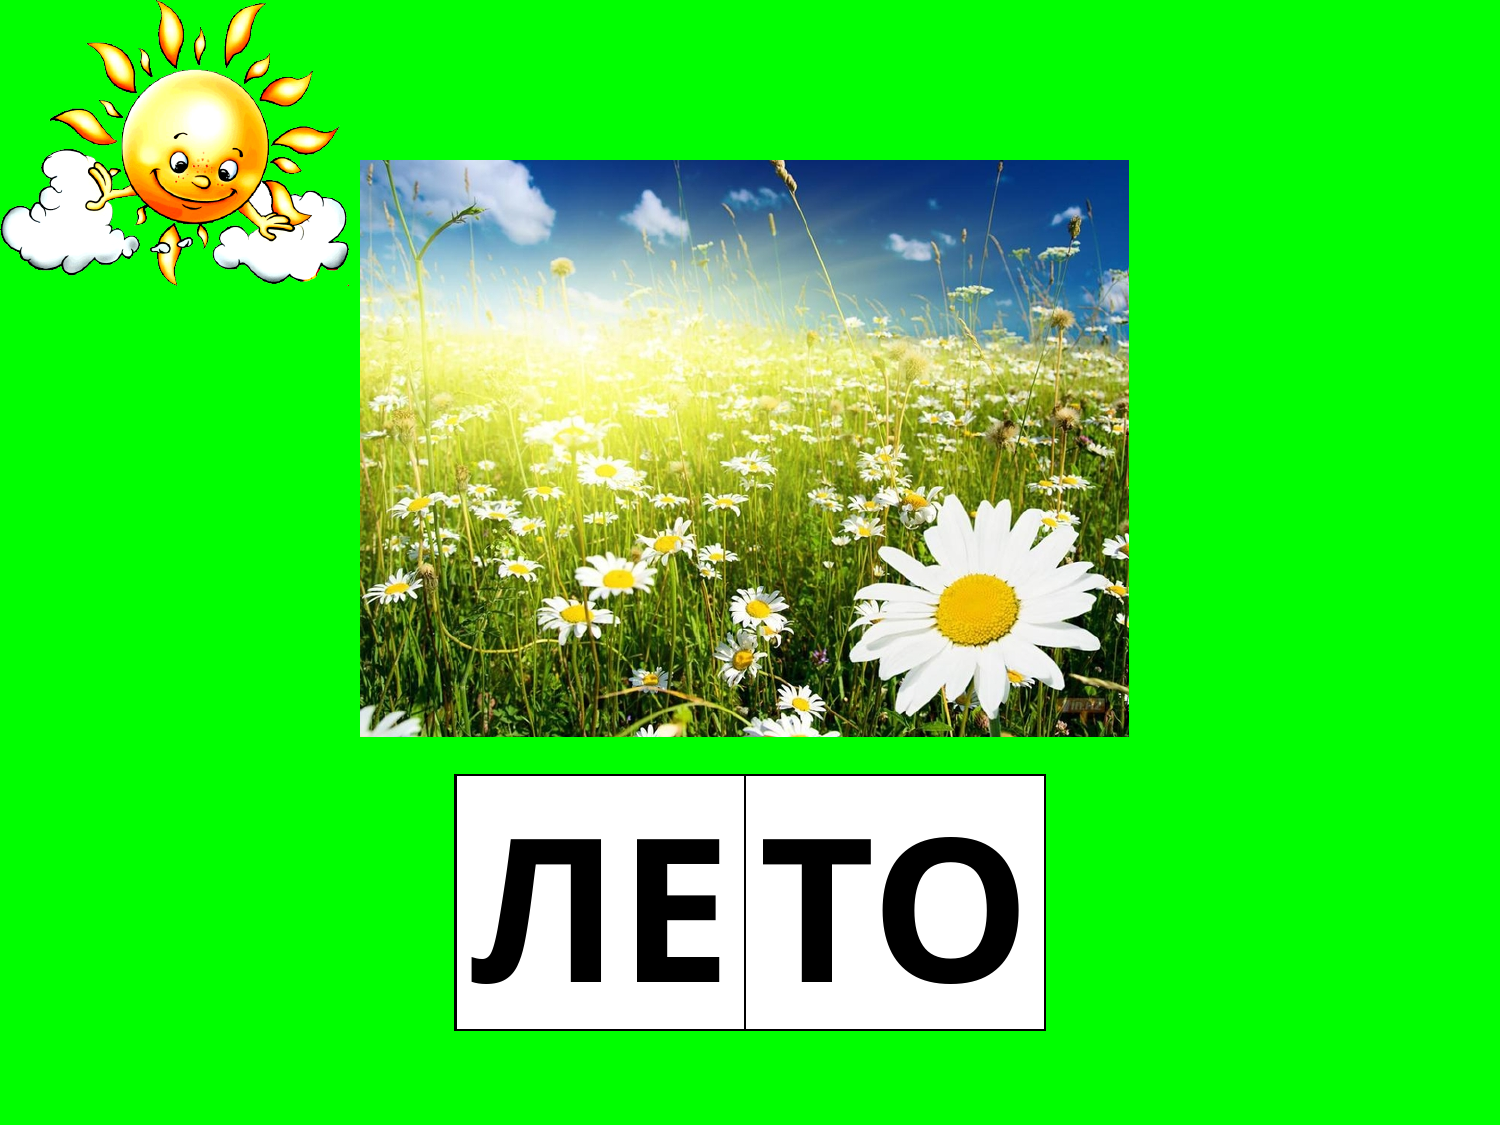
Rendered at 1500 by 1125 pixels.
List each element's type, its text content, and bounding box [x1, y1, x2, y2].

picture [0, 0, 349, 286]
picture [359, 160, 1129, 738]
text_box ЛЕ [455, 774, 744, 1030]
text_box ТО [744, 774, 1046, 1030]
